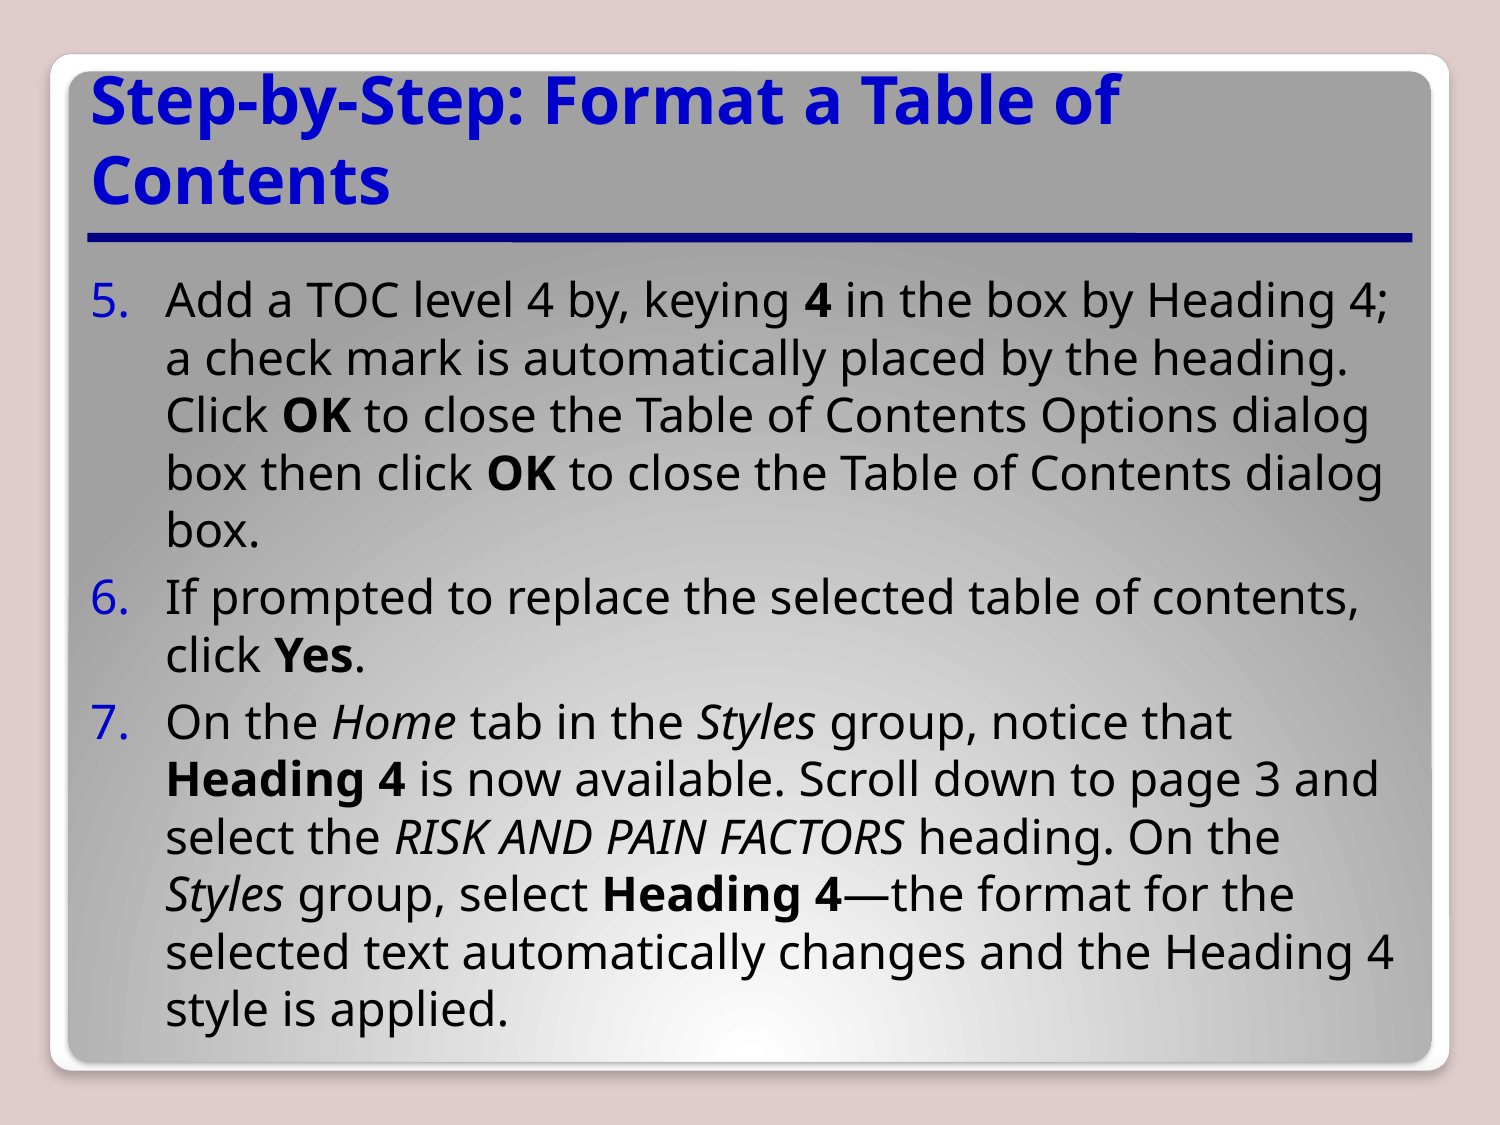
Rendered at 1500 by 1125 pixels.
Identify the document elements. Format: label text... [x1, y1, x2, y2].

title Step-by-Step: Format a Table of Contents [74, 74, 1426, 226]
list Add a TOC level 4 by, keying 4 in the box by Heading 4; a check mark is automatically placed by the heading. Click OK to close the Table of Contents Options dialog box then click OK to close the Table of Contents dialog box. If prompted to replace the selected table of contents, click Yes. On the Home tab in the Styles group, notice that Heading 4 is now available. Scroll down to page 3 and select the RISK AND PAIN FACTORS heading. On the Styles group, select Heading 4—the format for the selected text automatically changes and the Heading 4 style is applied. [74, 262, 1426, 1063]
